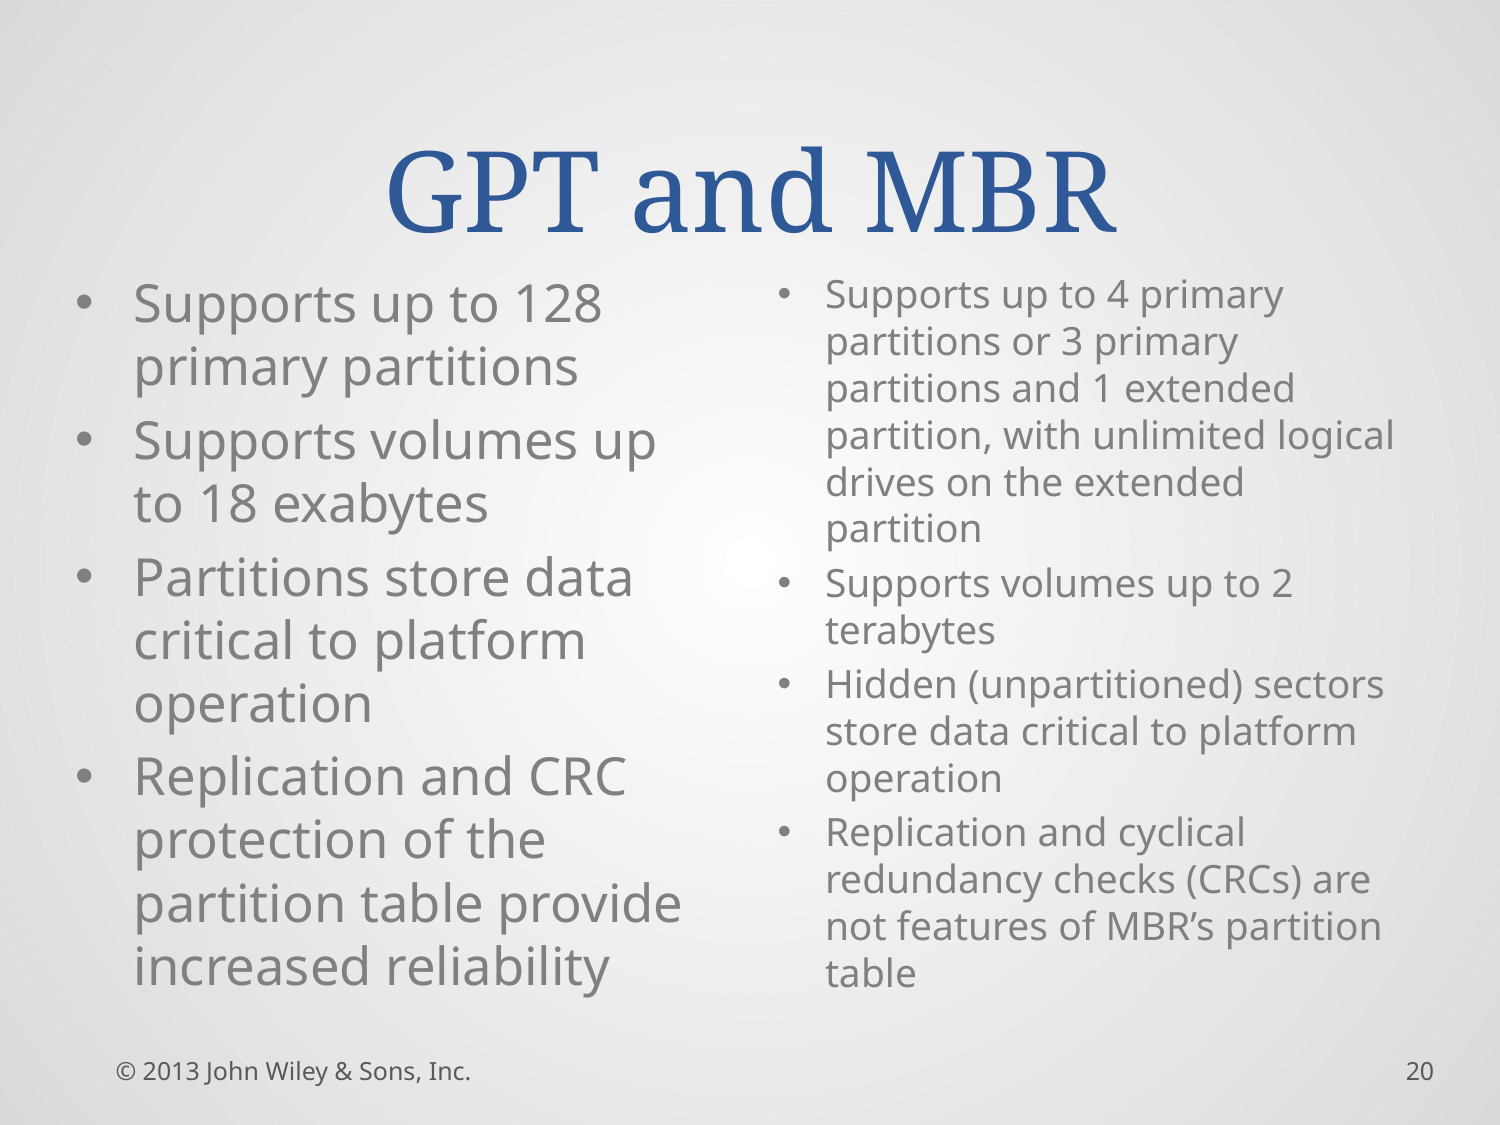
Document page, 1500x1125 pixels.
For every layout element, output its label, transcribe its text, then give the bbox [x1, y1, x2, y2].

slide_number 20 [1401, 1042, 1494, 1103]
footer © 2013 John Wiley & Sons, Inc. [108, 1042, 576, 1103]
list Supports up to 128 primary partitions Supports volumes up to 18 exabytes Partitions store data critical to platform operation Replication and CRC protection of the partition table provide increased reliability [60, 262, 723, 1005]
list Supports up to 4 primary partitions or 3 primary partitions and 1 extended partition, with unlimited logical drives on the extended partition Supports volumes up to 2 terabytes Hidden (unpartitioned) sectors store data critical to platform operation Replication and cyclical redundancy checks (CRCs) are not features of MBR’s partition table [762, 262, 1425, 1005]
title GPT and MBR [75, 0, 1425, 263]
